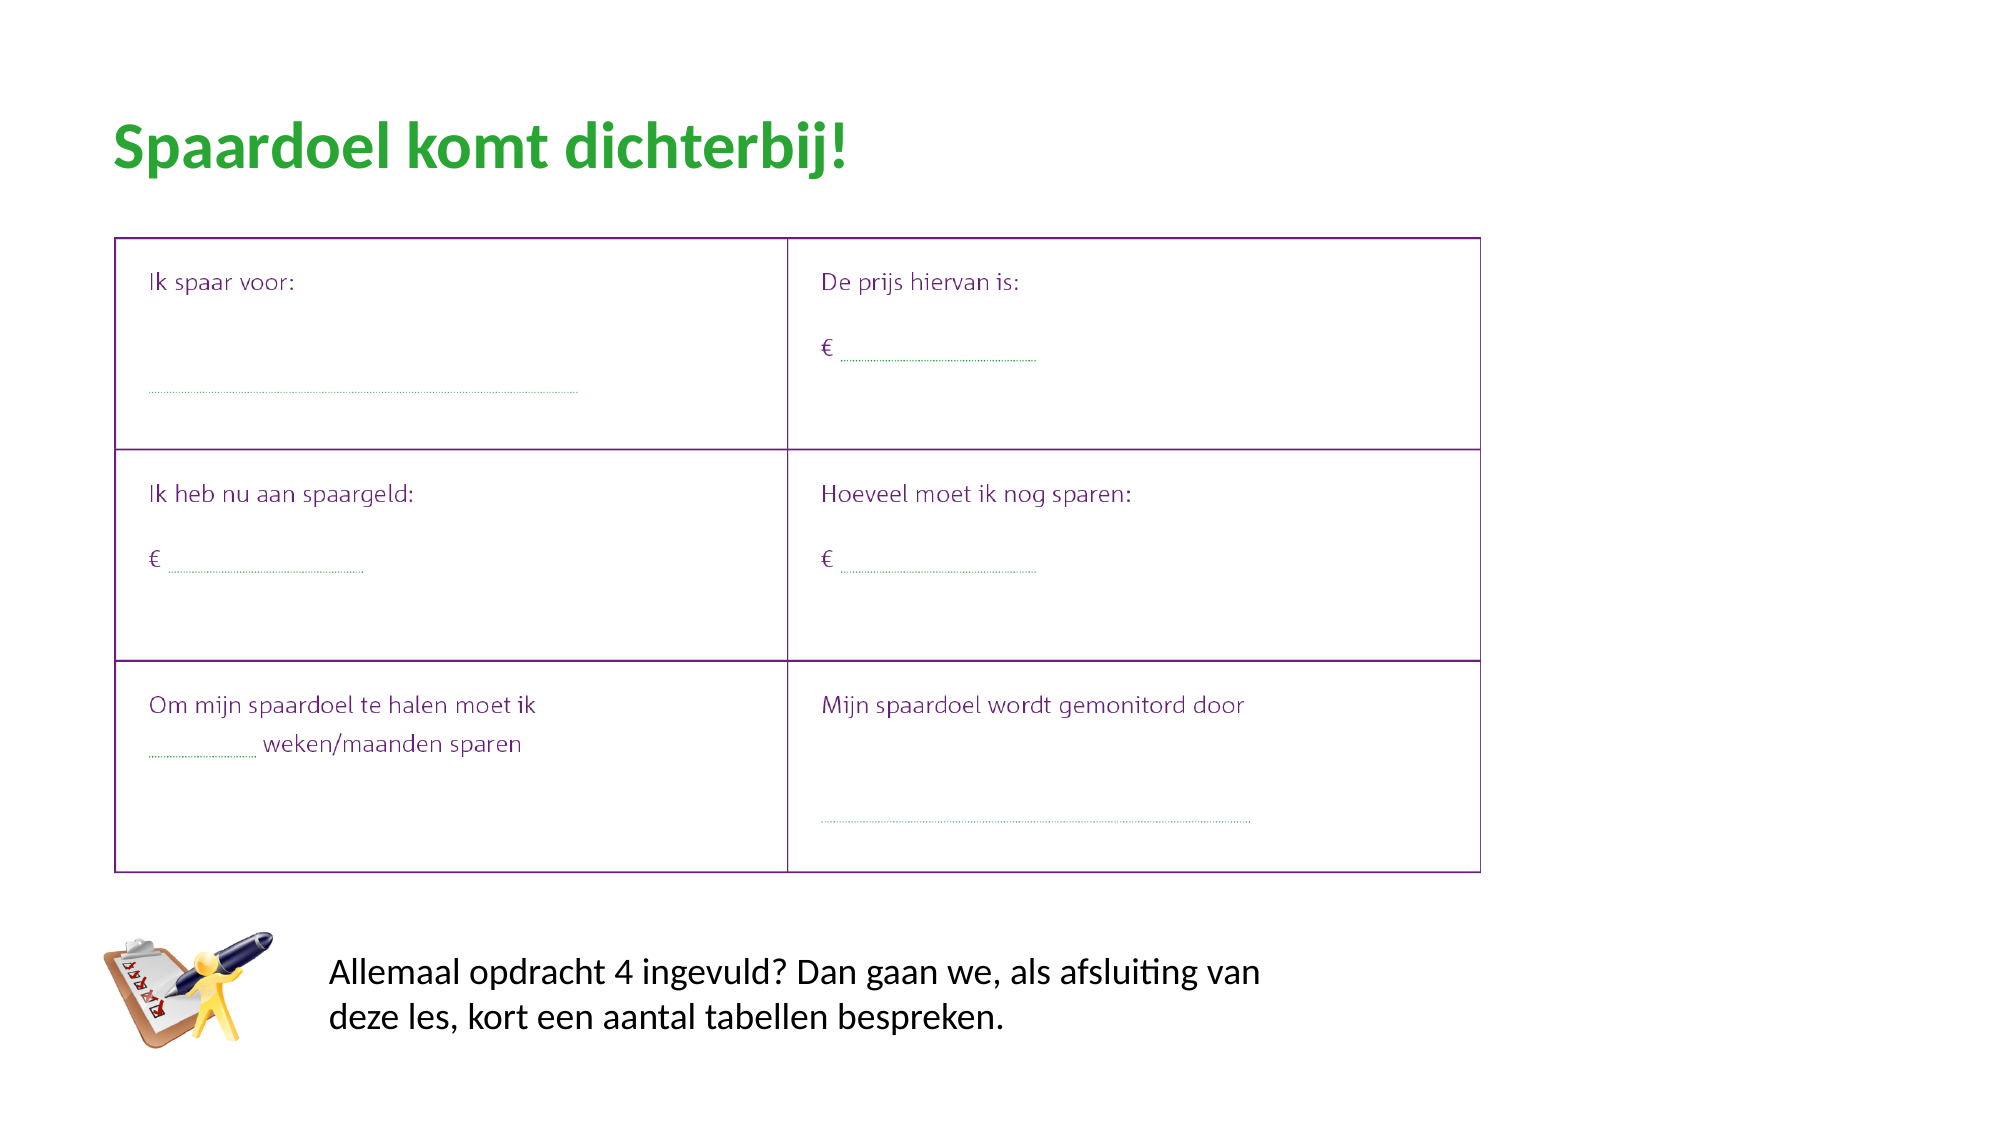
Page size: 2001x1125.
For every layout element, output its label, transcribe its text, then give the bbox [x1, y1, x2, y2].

picture [95, 926, 282, 1054]
text_box Allemaal opdracht 4 ingevuld? Dan gaan we, als afsluiting van deze les, kort een aantal tabellen bespreken. [313, 939, 1314, 1045]
text_box Spaardoel komt dichterbij! [114, 101, 1724, 205]
picture [114, 234, 1481, 879]
